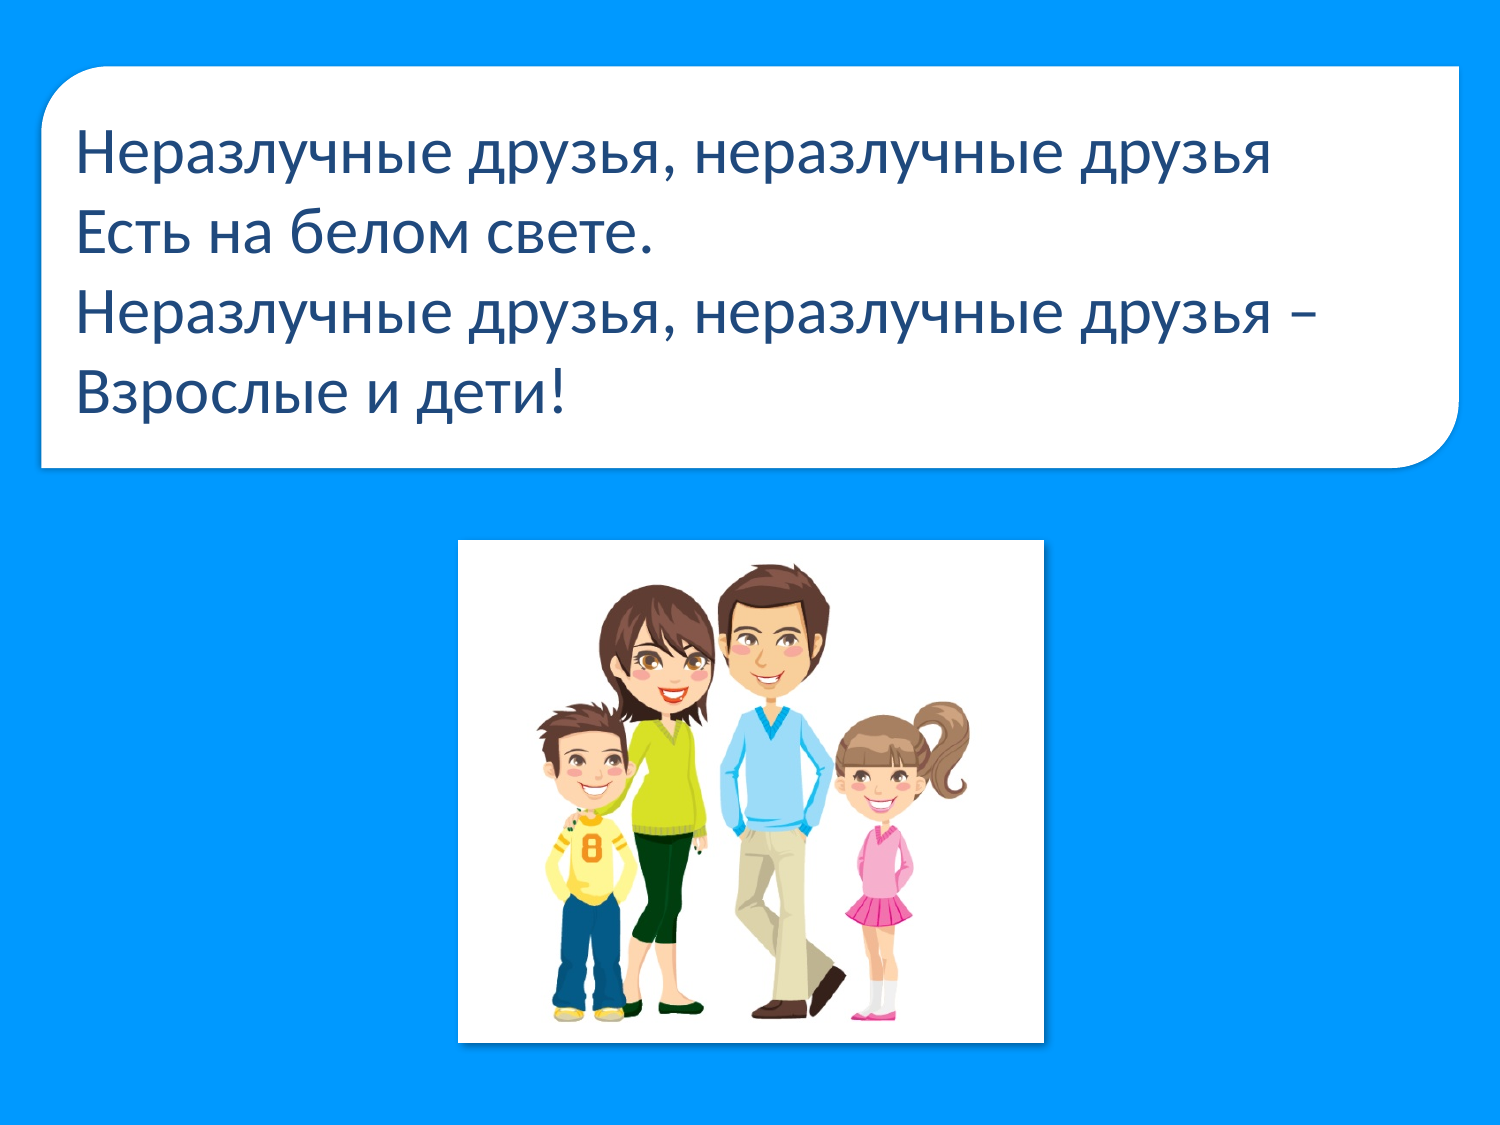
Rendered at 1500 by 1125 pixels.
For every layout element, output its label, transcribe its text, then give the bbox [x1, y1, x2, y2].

picture [458, 539, 1045, 1043]
text_box Неразлучные друзья, неразлучные друзья Есть на белом свете. Неразлучные друзья, неразлучные друзья – Взрослые и дети! [40, 65, 1460, 469]
